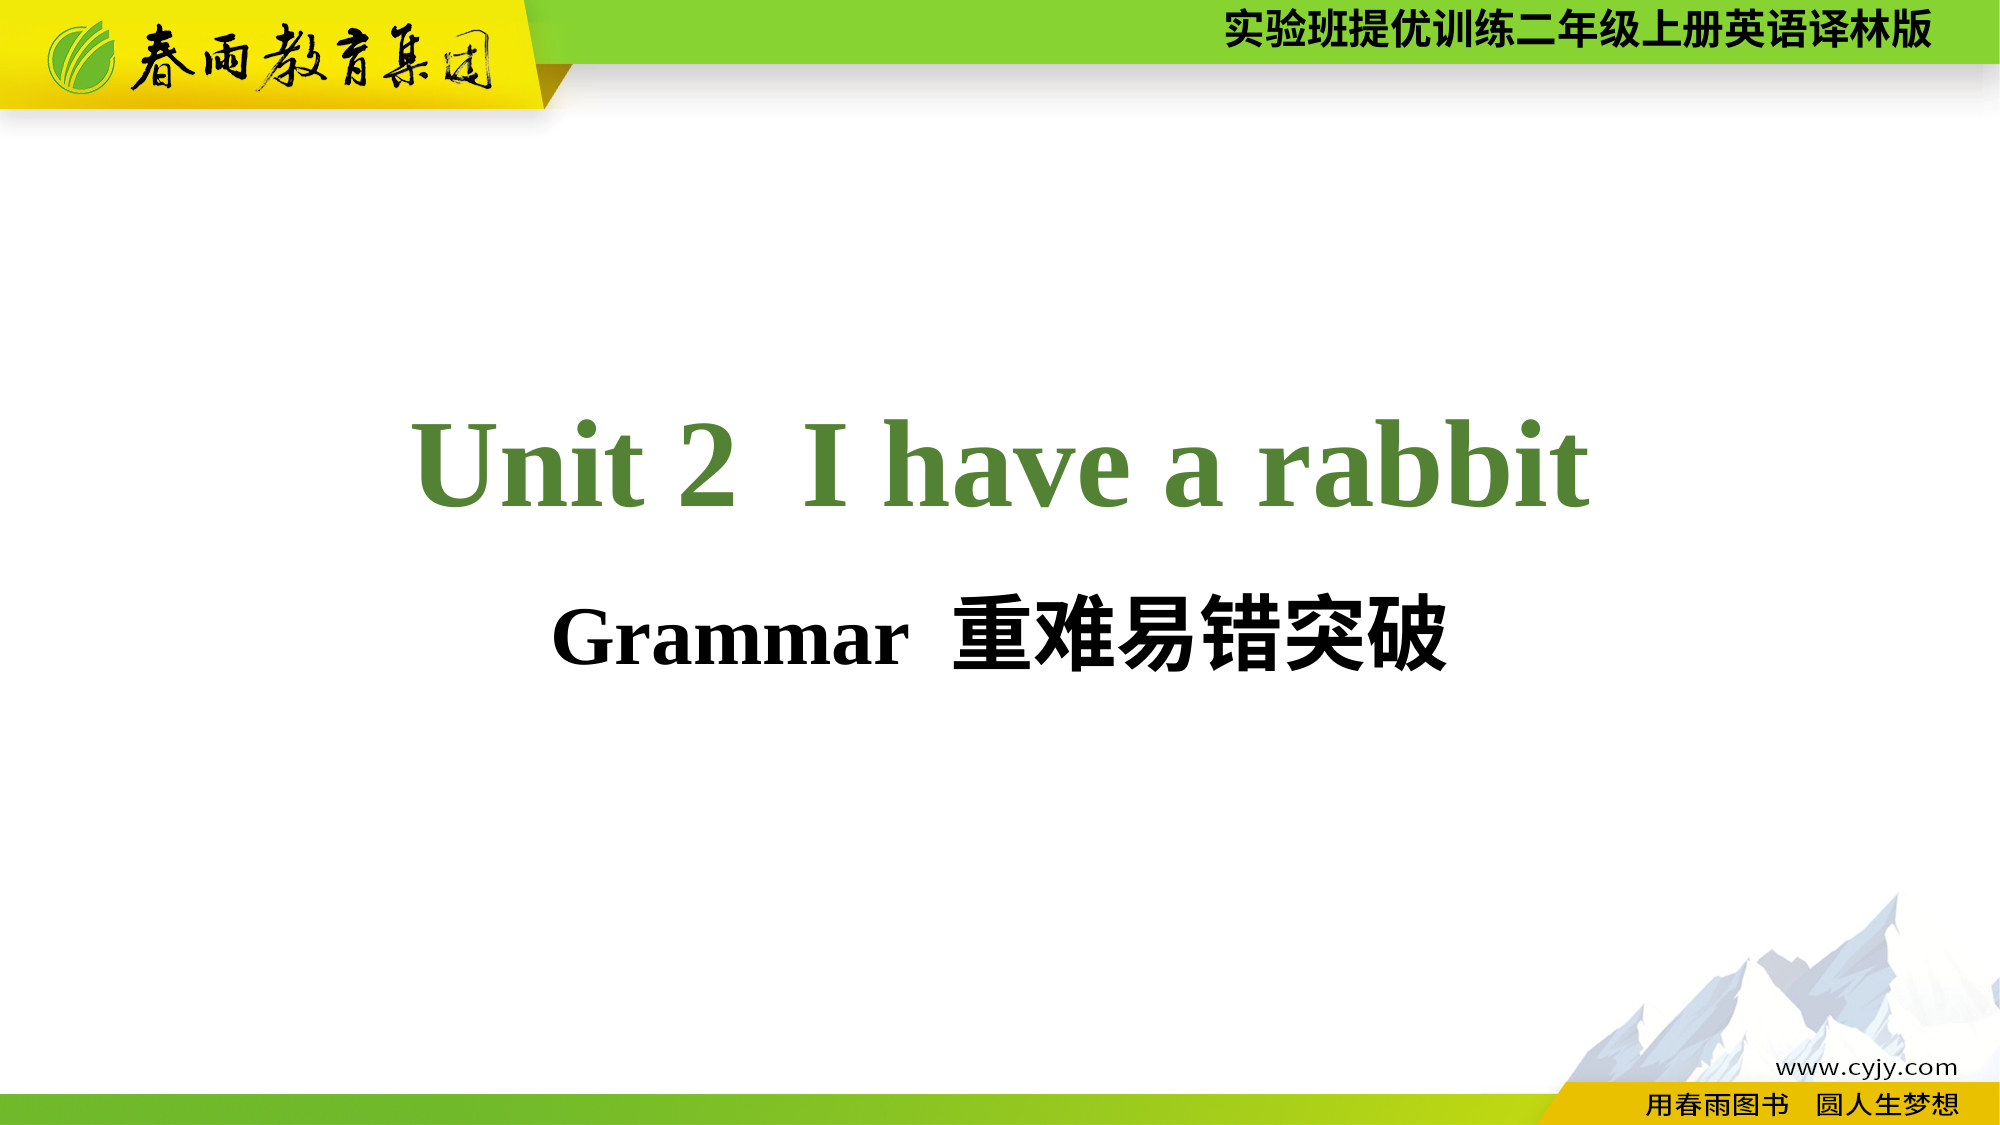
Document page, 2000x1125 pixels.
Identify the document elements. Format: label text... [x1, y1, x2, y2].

picture [0, 689, 2000, 1125]
picture [0, 0, 2000, 298]
text_box Unit 2 I have a rabbit Grammar 重难易错突破 [0, 298, 2000, 689]
